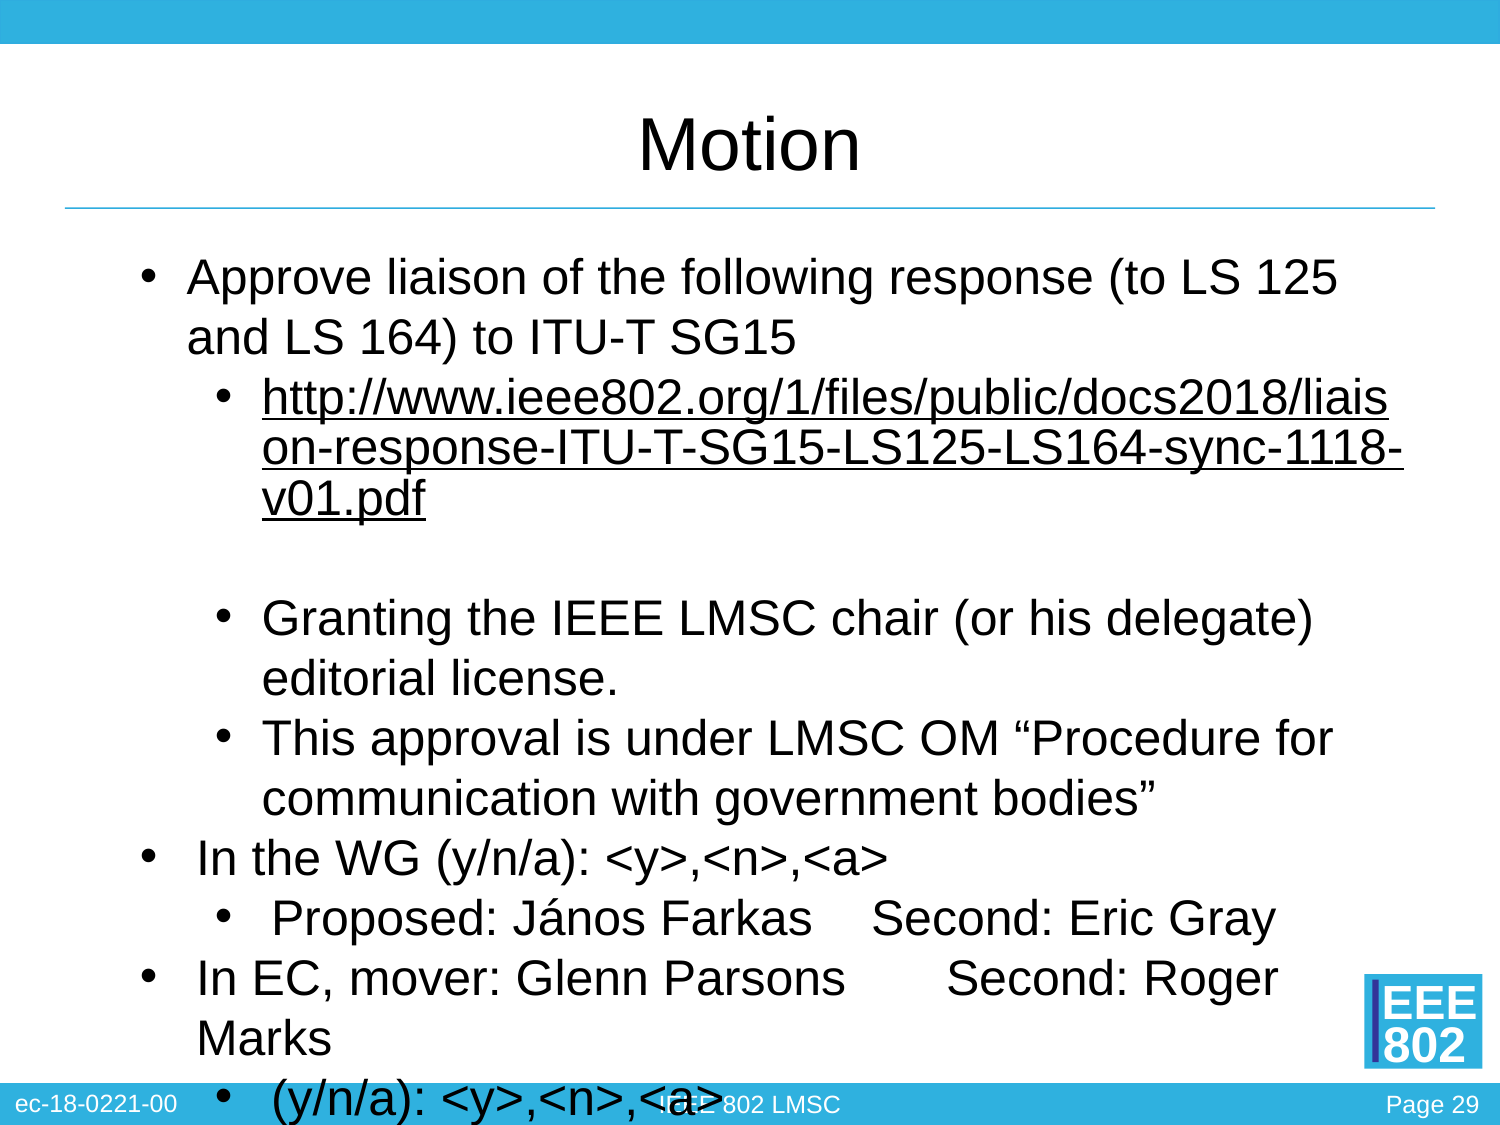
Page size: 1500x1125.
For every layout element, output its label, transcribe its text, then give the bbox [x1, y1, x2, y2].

text_box Approve liaison of the following response (to LS 125 and LS 164) to ITU-T SG15 http://www.ieee802.org/1/files/public/docs2018/liaison-response-ITU-T-SG15-LS125-LS164-sync-1118-v01.pdf Granting the IEEE LMSC chair (or his delegate) editorial license. This approval is under LMSC OM “Procedure for communication with government bodies” In the WG (y/n/a): <y>,<n>,<a> Proposed: János Farkas Second: Eric Gray In EC, mover: Glenn Parsons Second: Roger Marks (y/n/a): <y>,<n>,<a> [125, 237, 1425, 1033]
title Motion [75, 75, 1425, 205]
